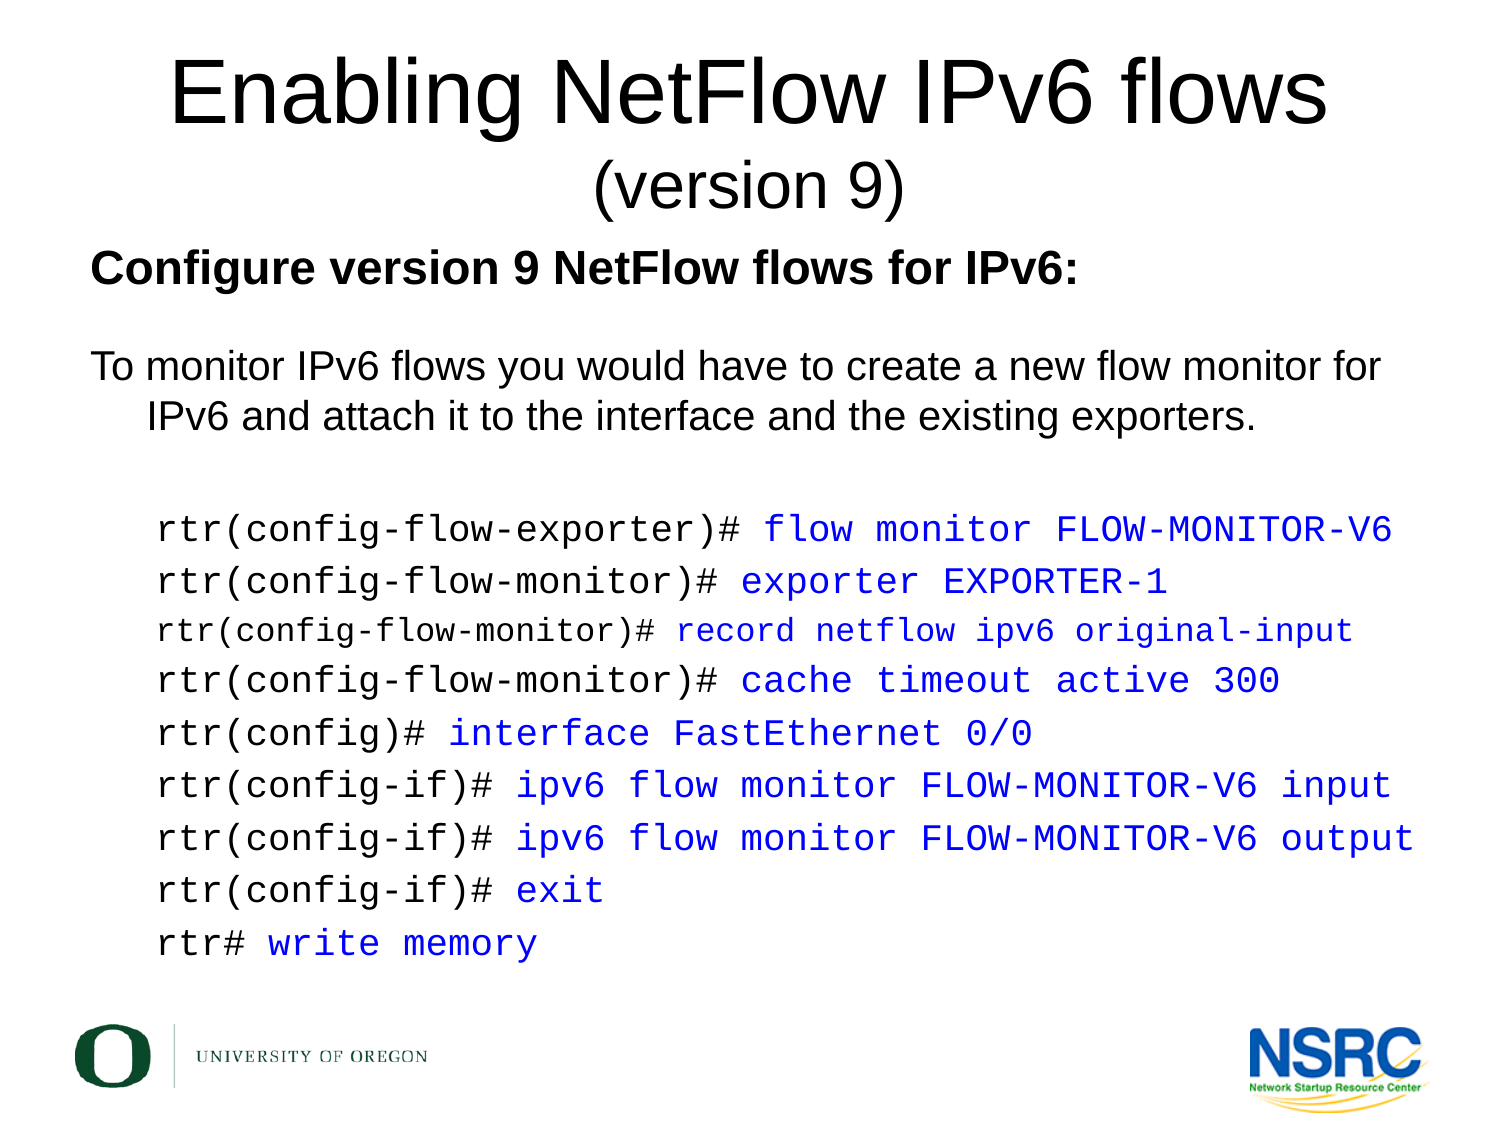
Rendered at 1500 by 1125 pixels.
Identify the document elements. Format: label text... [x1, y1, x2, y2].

list Configure version 9 NetFlow flows for IPv6: To monitor IPv6 flows you would have to create a new flow monitor for IPv6 and attach it to the interface and the existing exporters. rtr(config-flow-exporter)# flow monitor FLOW-MONITOR-V6 rtr(config-flow-monitor)# exporter EXPORTER-1 rtr(config-flow-monitor)# record netflow ipv6 original-input rtr(config-flow-monitor)# cache timeout active 300 rtr(config)# interface FastEthernet 0/0 rtr(config-if)# ipv6 flow monitor FLOW-MONITOR-V6 input rtr(config-if)# ipv6 flow monitor FLOW-MONITOR-V6 output rtr(config-if)# exit rtr# write memory [75, 229, 1459, 1125]
title Enabling NetFlow IPv6 flows (version 9) [75, 45, 1425, 209]
